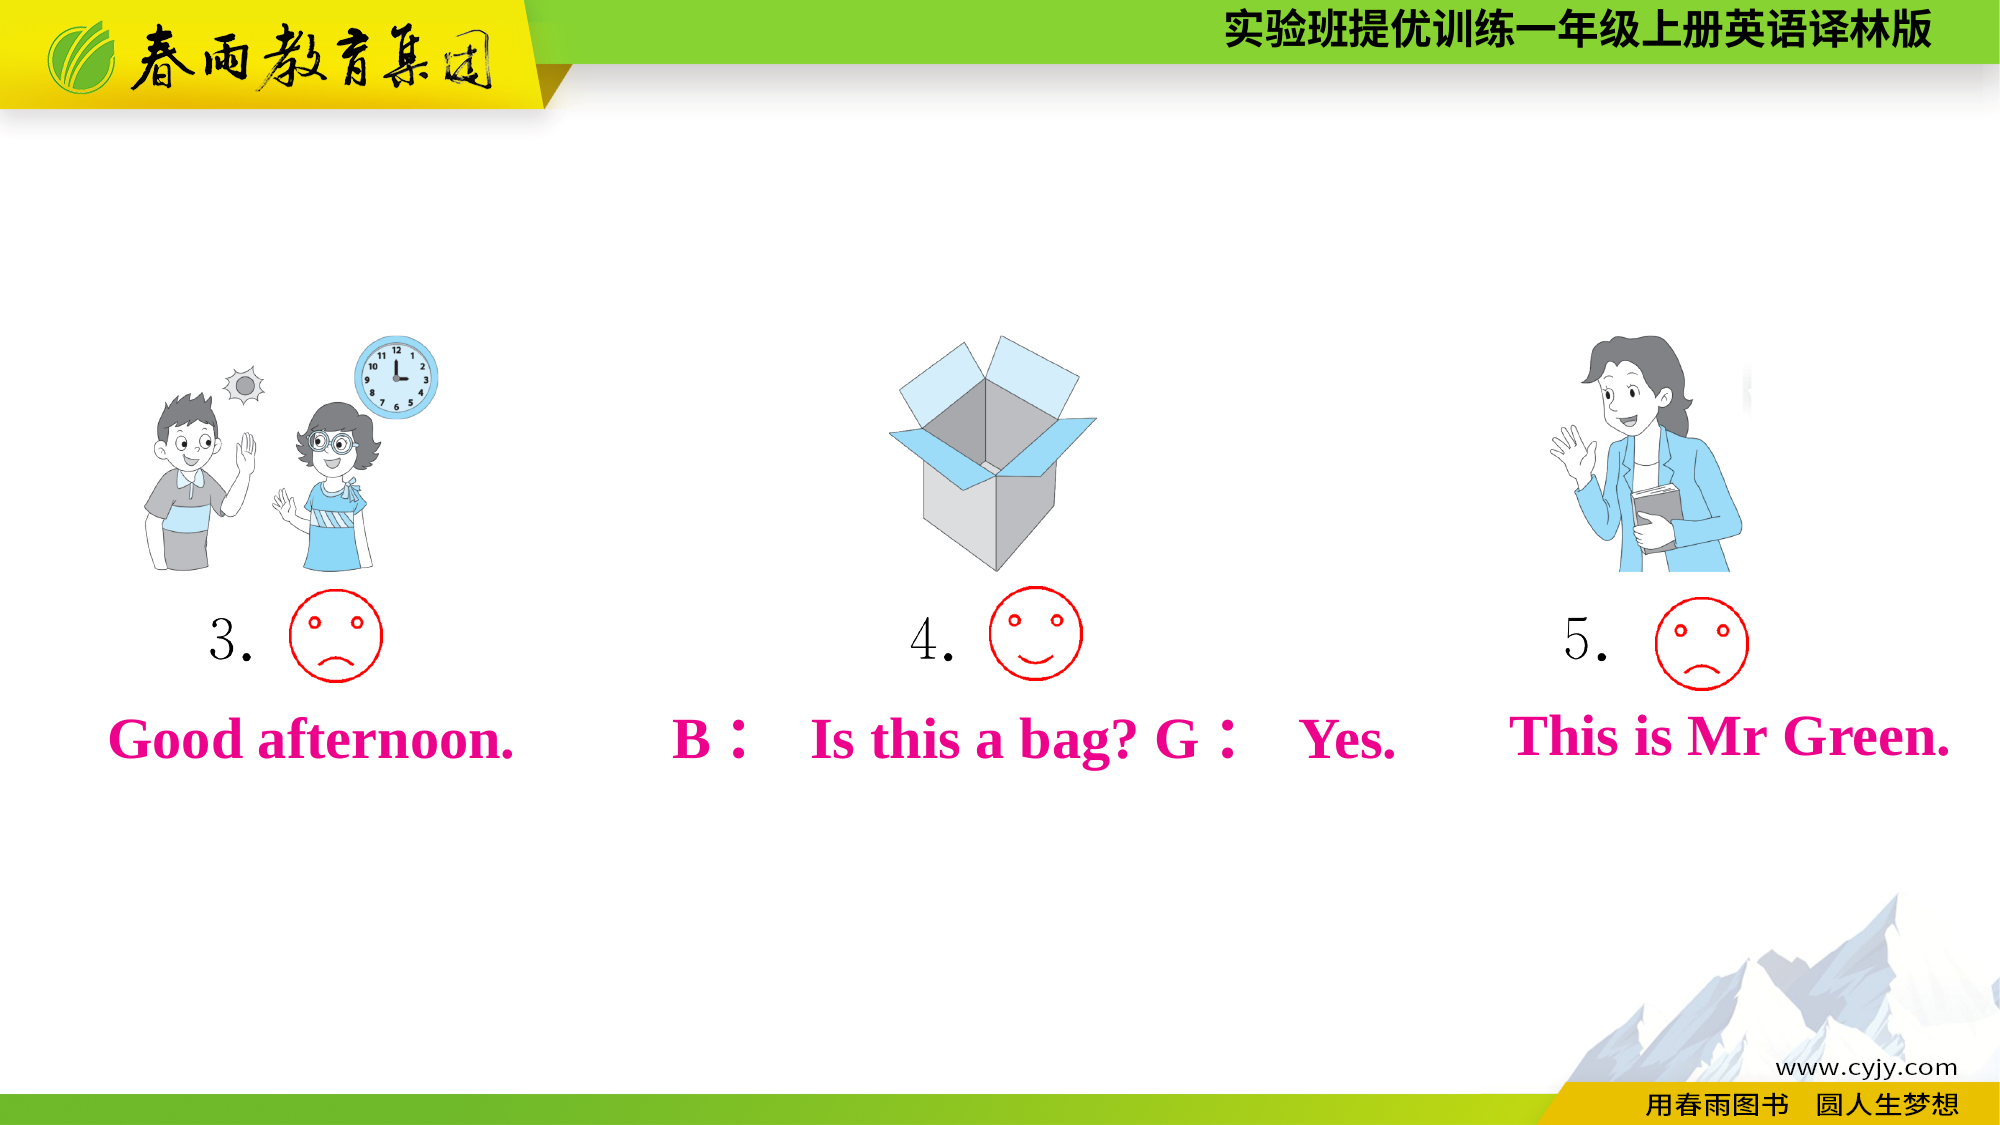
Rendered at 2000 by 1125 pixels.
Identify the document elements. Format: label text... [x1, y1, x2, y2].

text_box This is Mr Green. [1494, 689, 1967, 774]
picture [0, 0, 2000, 1125]
text_box B： Is this a bag? G： Yes. [657, 692, 1413, 778]
text_box Good afternoon. [92, 692, 531, 778]
